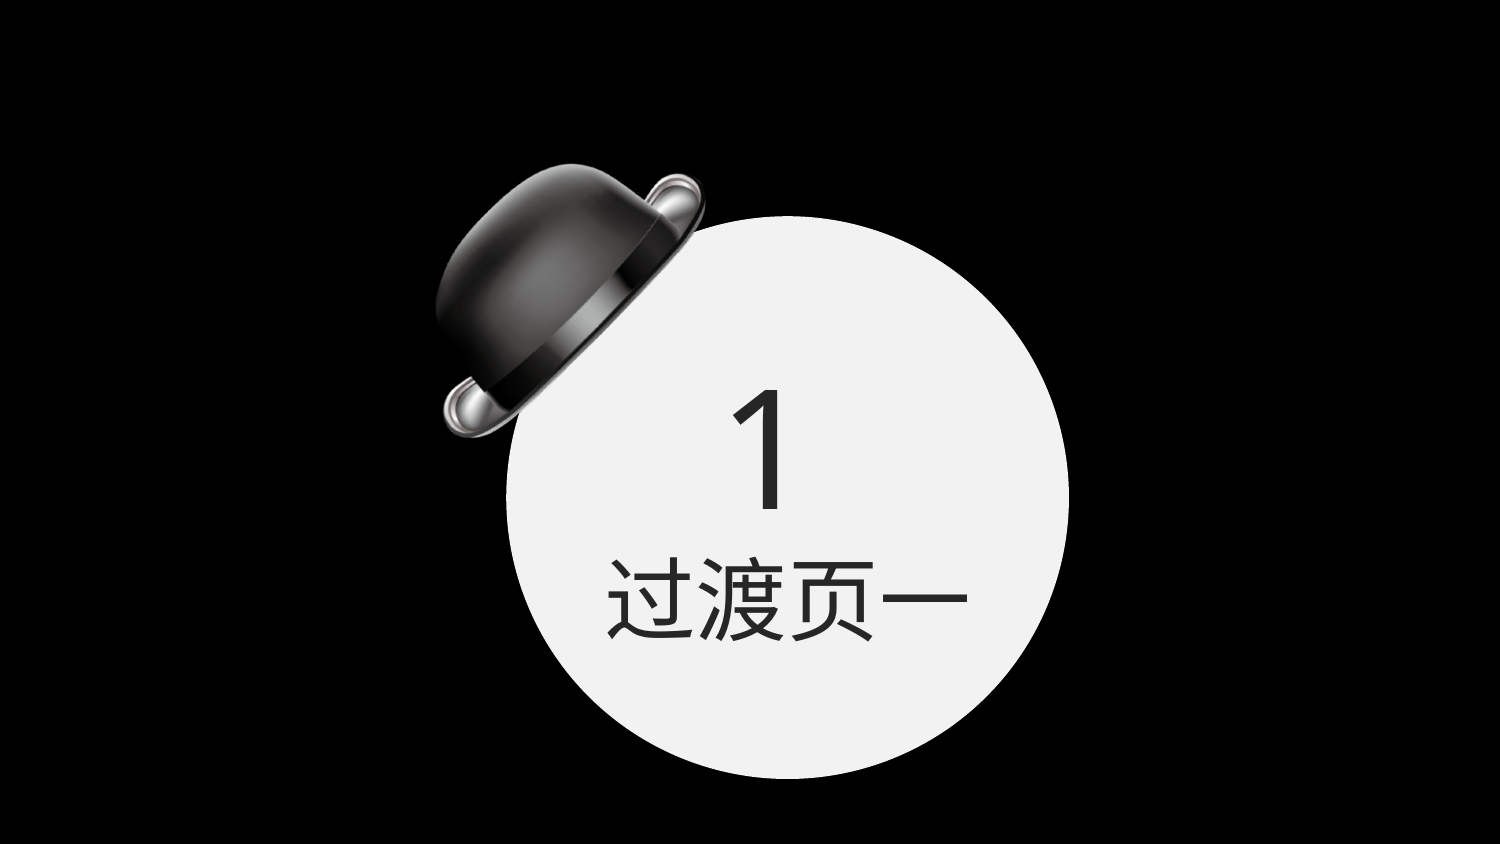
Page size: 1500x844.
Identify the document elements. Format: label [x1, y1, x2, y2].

picture [0, 0, 1500, 844]
text_box [459, 98, 1070, 780]
